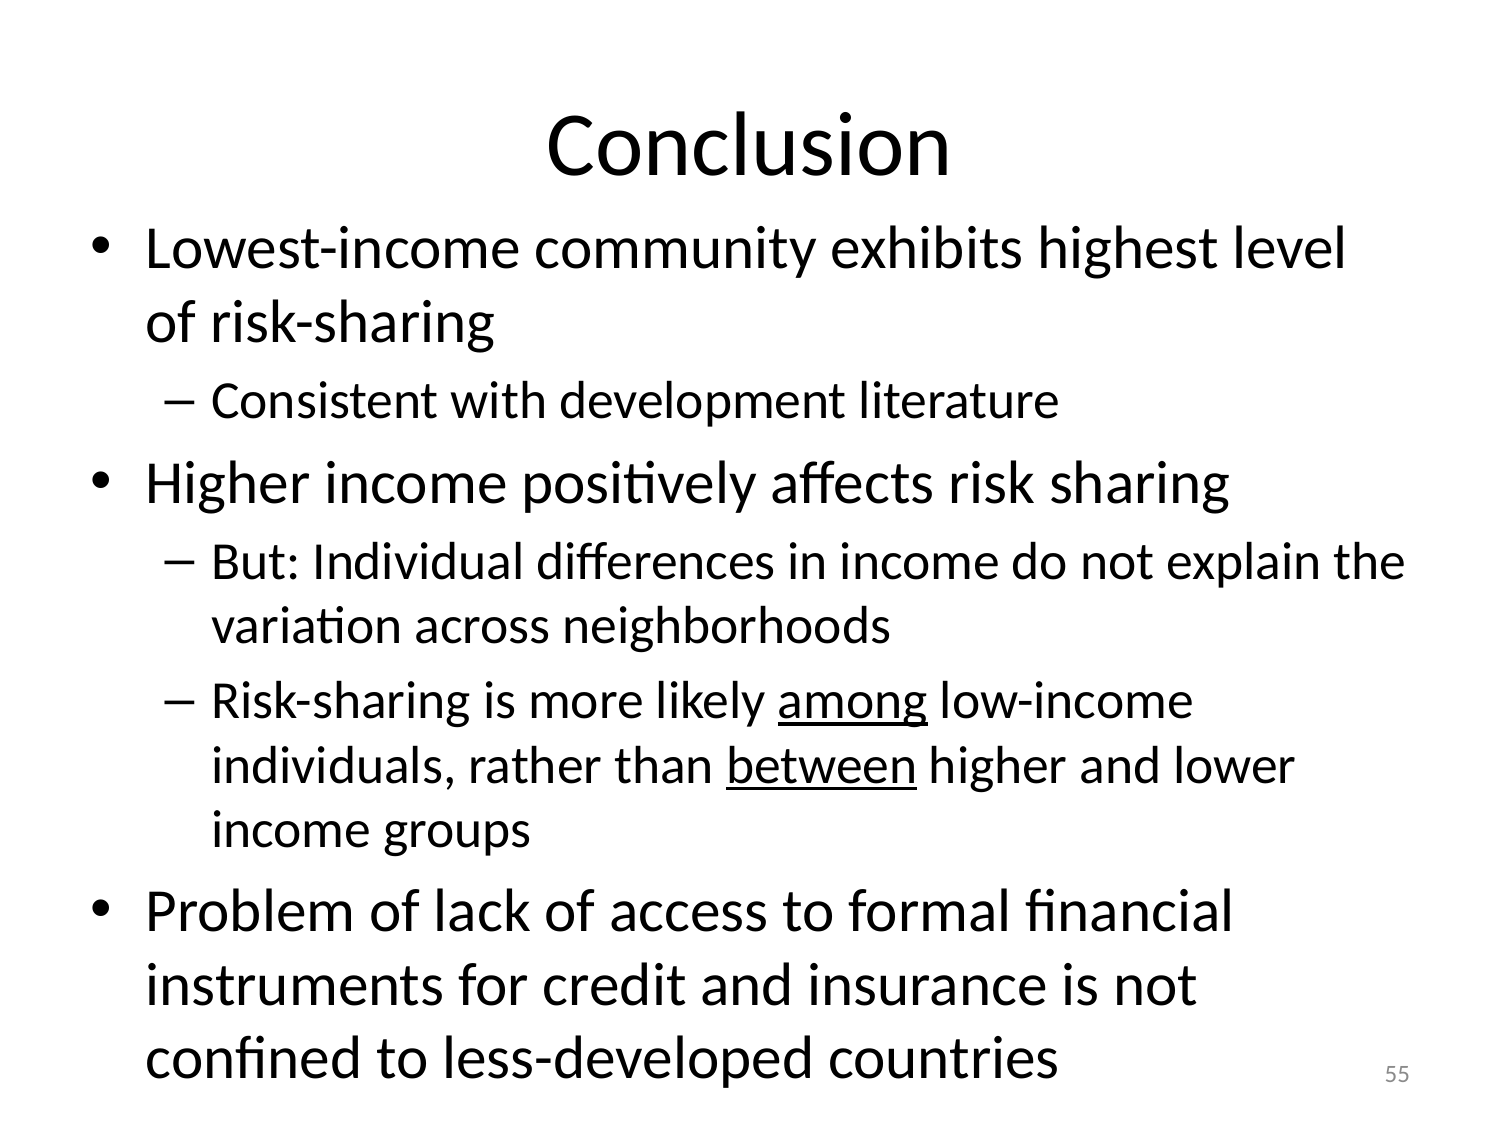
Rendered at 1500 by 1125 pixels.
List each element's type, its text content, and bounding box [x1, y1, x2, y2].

title Conclusion [75, 45, 1425, 200]
slide_number 55 [1074, 1042, 1425, 1103]
list Lowest-income community exhibits highest level of risk-sharing Consistent with development literature Higher income positively affects risk sharing But: Individual differences in income do not explain the variation across neighborhoods Risk-sharing is more likely among low-income individuals, rather than between higher and lower income groups Problem of lack of access to formal financial instruments for credit and insurance is not confined to less-developed countries [75, 200, 1425, 1100]
